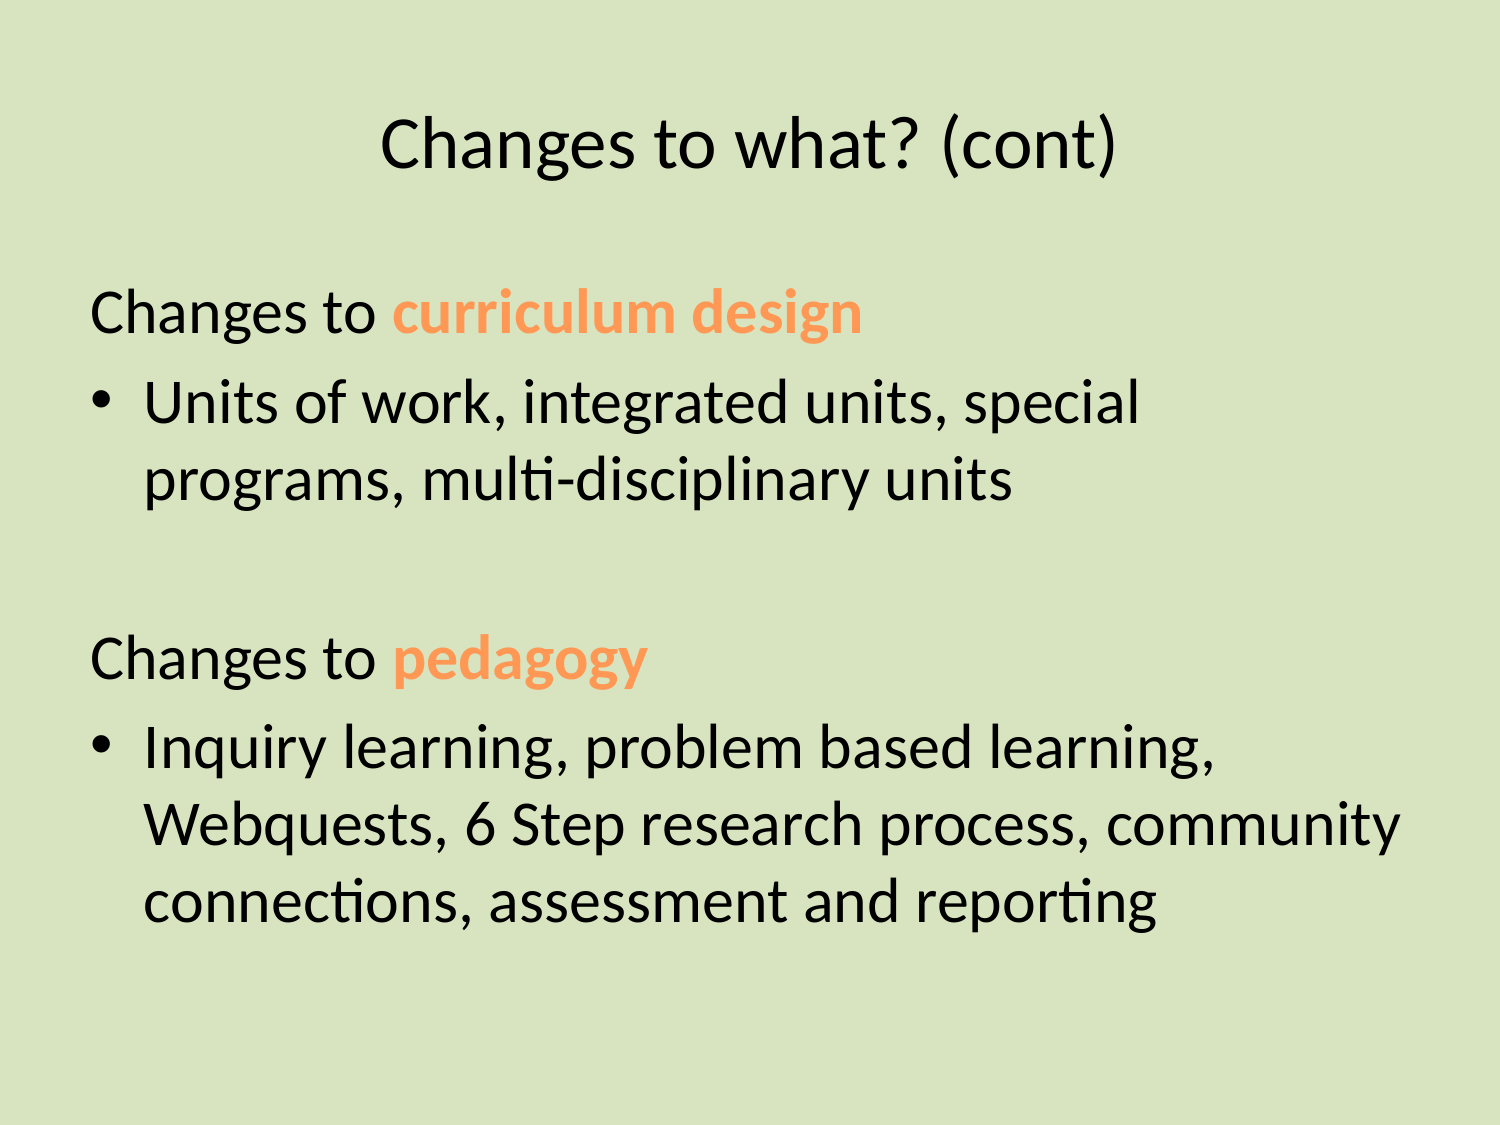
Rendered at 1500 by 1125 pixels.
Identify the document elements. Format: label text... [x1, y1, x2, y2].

list Changes to curriculum design Units of work, integrated units, special programs, multi-disciplinary units Changes to pedagogy Inquiry learning, problem based learning, Webquests, 6 Step research process, community connections, assessment and reporting [75, 262, 1425, 1005]
title Changes to what? (cont) [75, 45, 1425, 233]
